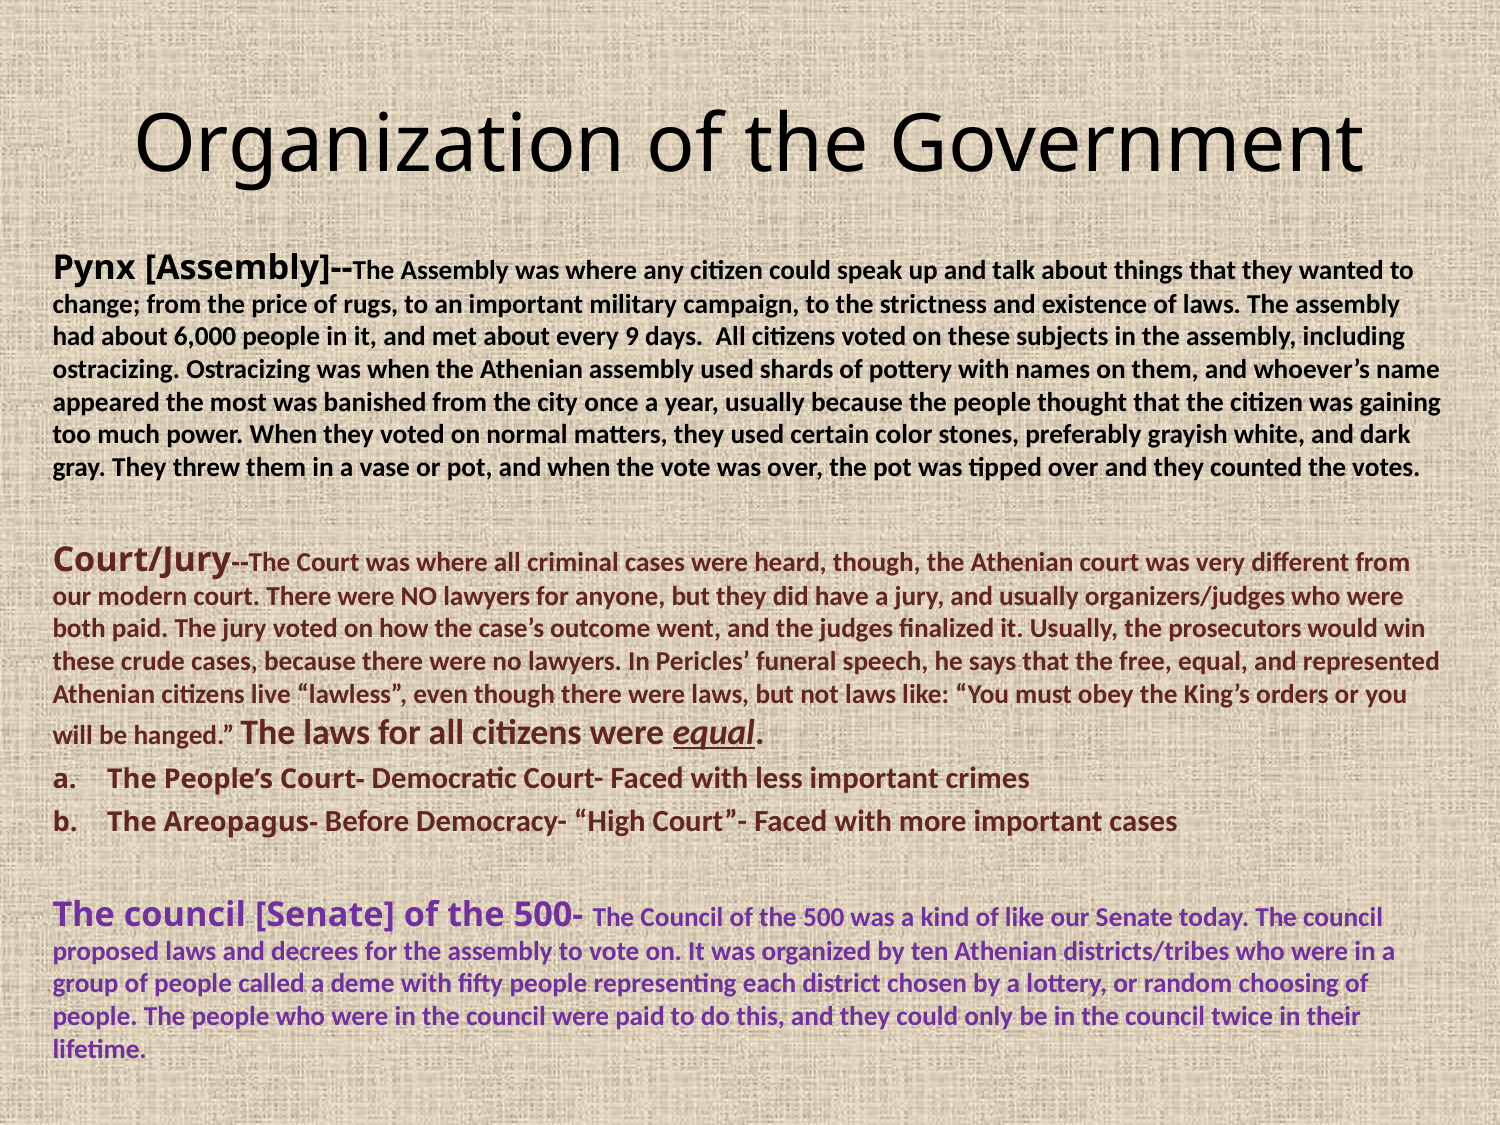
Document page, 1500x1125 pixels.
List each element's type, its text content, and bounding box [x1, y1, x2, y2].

picture [0, 0, 1500, 1125]
title Organization of the Government [75, 45, 1425, 233]
list Pynx [Assembly]--The Assembly was where any citizen could speak up and talk about things that they wanted to change; from the price of rugs, to an important military campaign, to the strictness and existence of laws. The assembly had about 6,000 people in it, and met about every 9 days. All citizens voted on these subjects in the assembly, including ostracizing. Ostracizing was when the Athenian assembly used shards of pottery with names on them, and whoever’s name appeared the most was banished from the city once a year, usually because the people thought that the citizen was gaining too much power. When they voted on normal matters, they used certain color stones, preferably grayish white, and dark gray. They threw them in a vase or pot, and when the vote was over, the pot was tipped over and they counted the votes. Court/Jury--The Court was where all criminal cases were heard, though, the Athenian court was very different from our modern court. There were NO lawyers for anyone, but they did have a jury, and usually organizers/judges who were both paid. The jury voted on how the case’s outcome went, and the judges finalized it. Usually, the prosecutors would win these crude cases, because there were no lawyers. In Pericles’ funeral speech, he says that the free, equal, and represented Athenian citizens live “lawless”, even though there were laws, but not laws like: “You must obey the King’s orders or you will be hanged.” The laws for all citizens were equal. The People’s Court- Democratic Court- Faced with less important crimes The Areopagus- Before Democracy- “High Court”- Faced with more important cases The council [Senate] of the 500- The Council of the 500 was a kind of like our Senate today. The council proposed laws and decrees for the assembly to vote on. It was organized by ten Athenian districts/tribes who were in a group of people called a deme with fifty people representing each district chosen by a lottery, or random choosing of people. The people who were in the council were paid to do this, and they could only be in the council twice in their lifetime. [37, 237, 1463, 1100]
